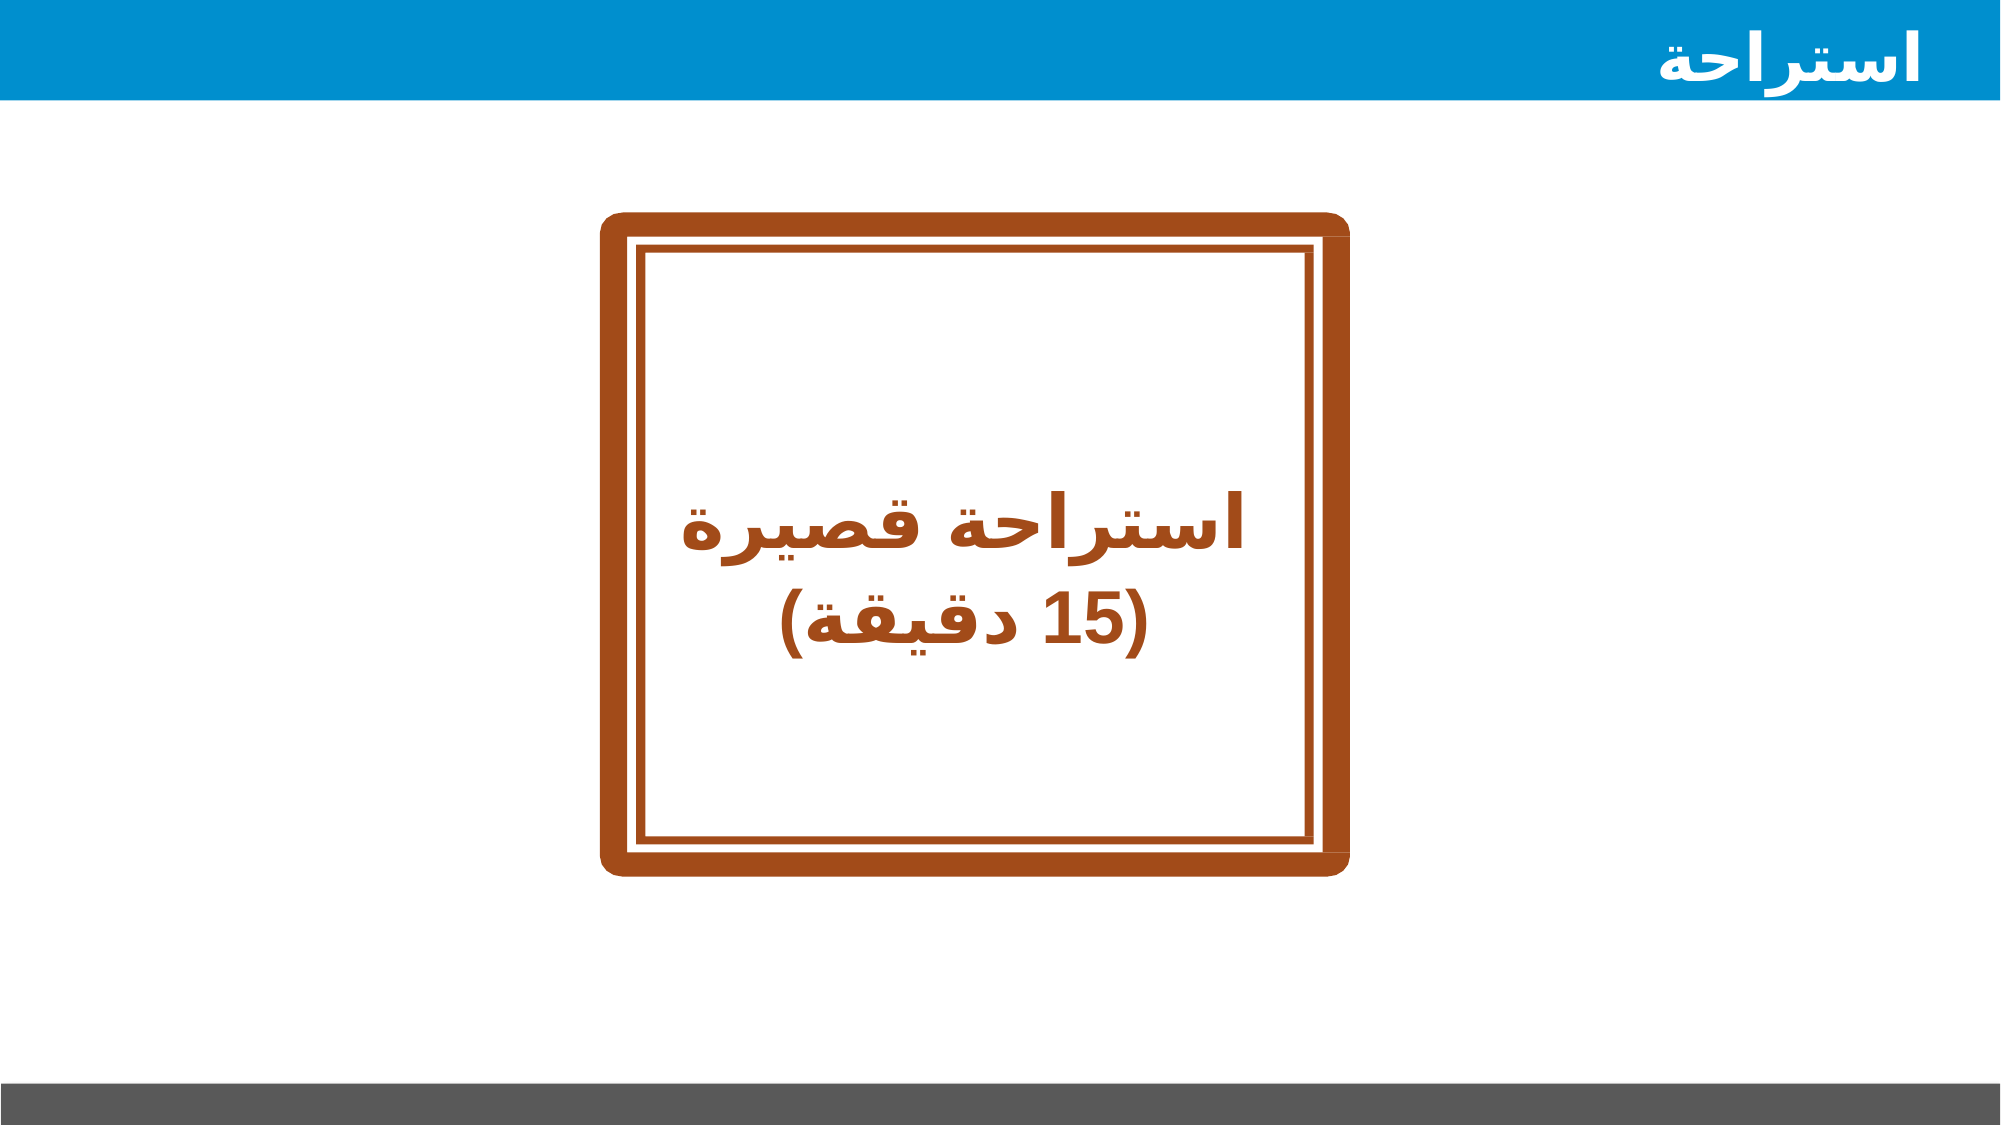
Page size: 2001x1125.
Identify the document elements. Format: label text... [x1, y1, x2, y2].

text_box [599, 212, 1350, 877]
text_box استراحة [1524, 12, 1927, 95]
picture [0, 1077, 2000, 1125]
text_box استراحة قصيرة (15 دقيقة) [679, 468, 1250, 659]
